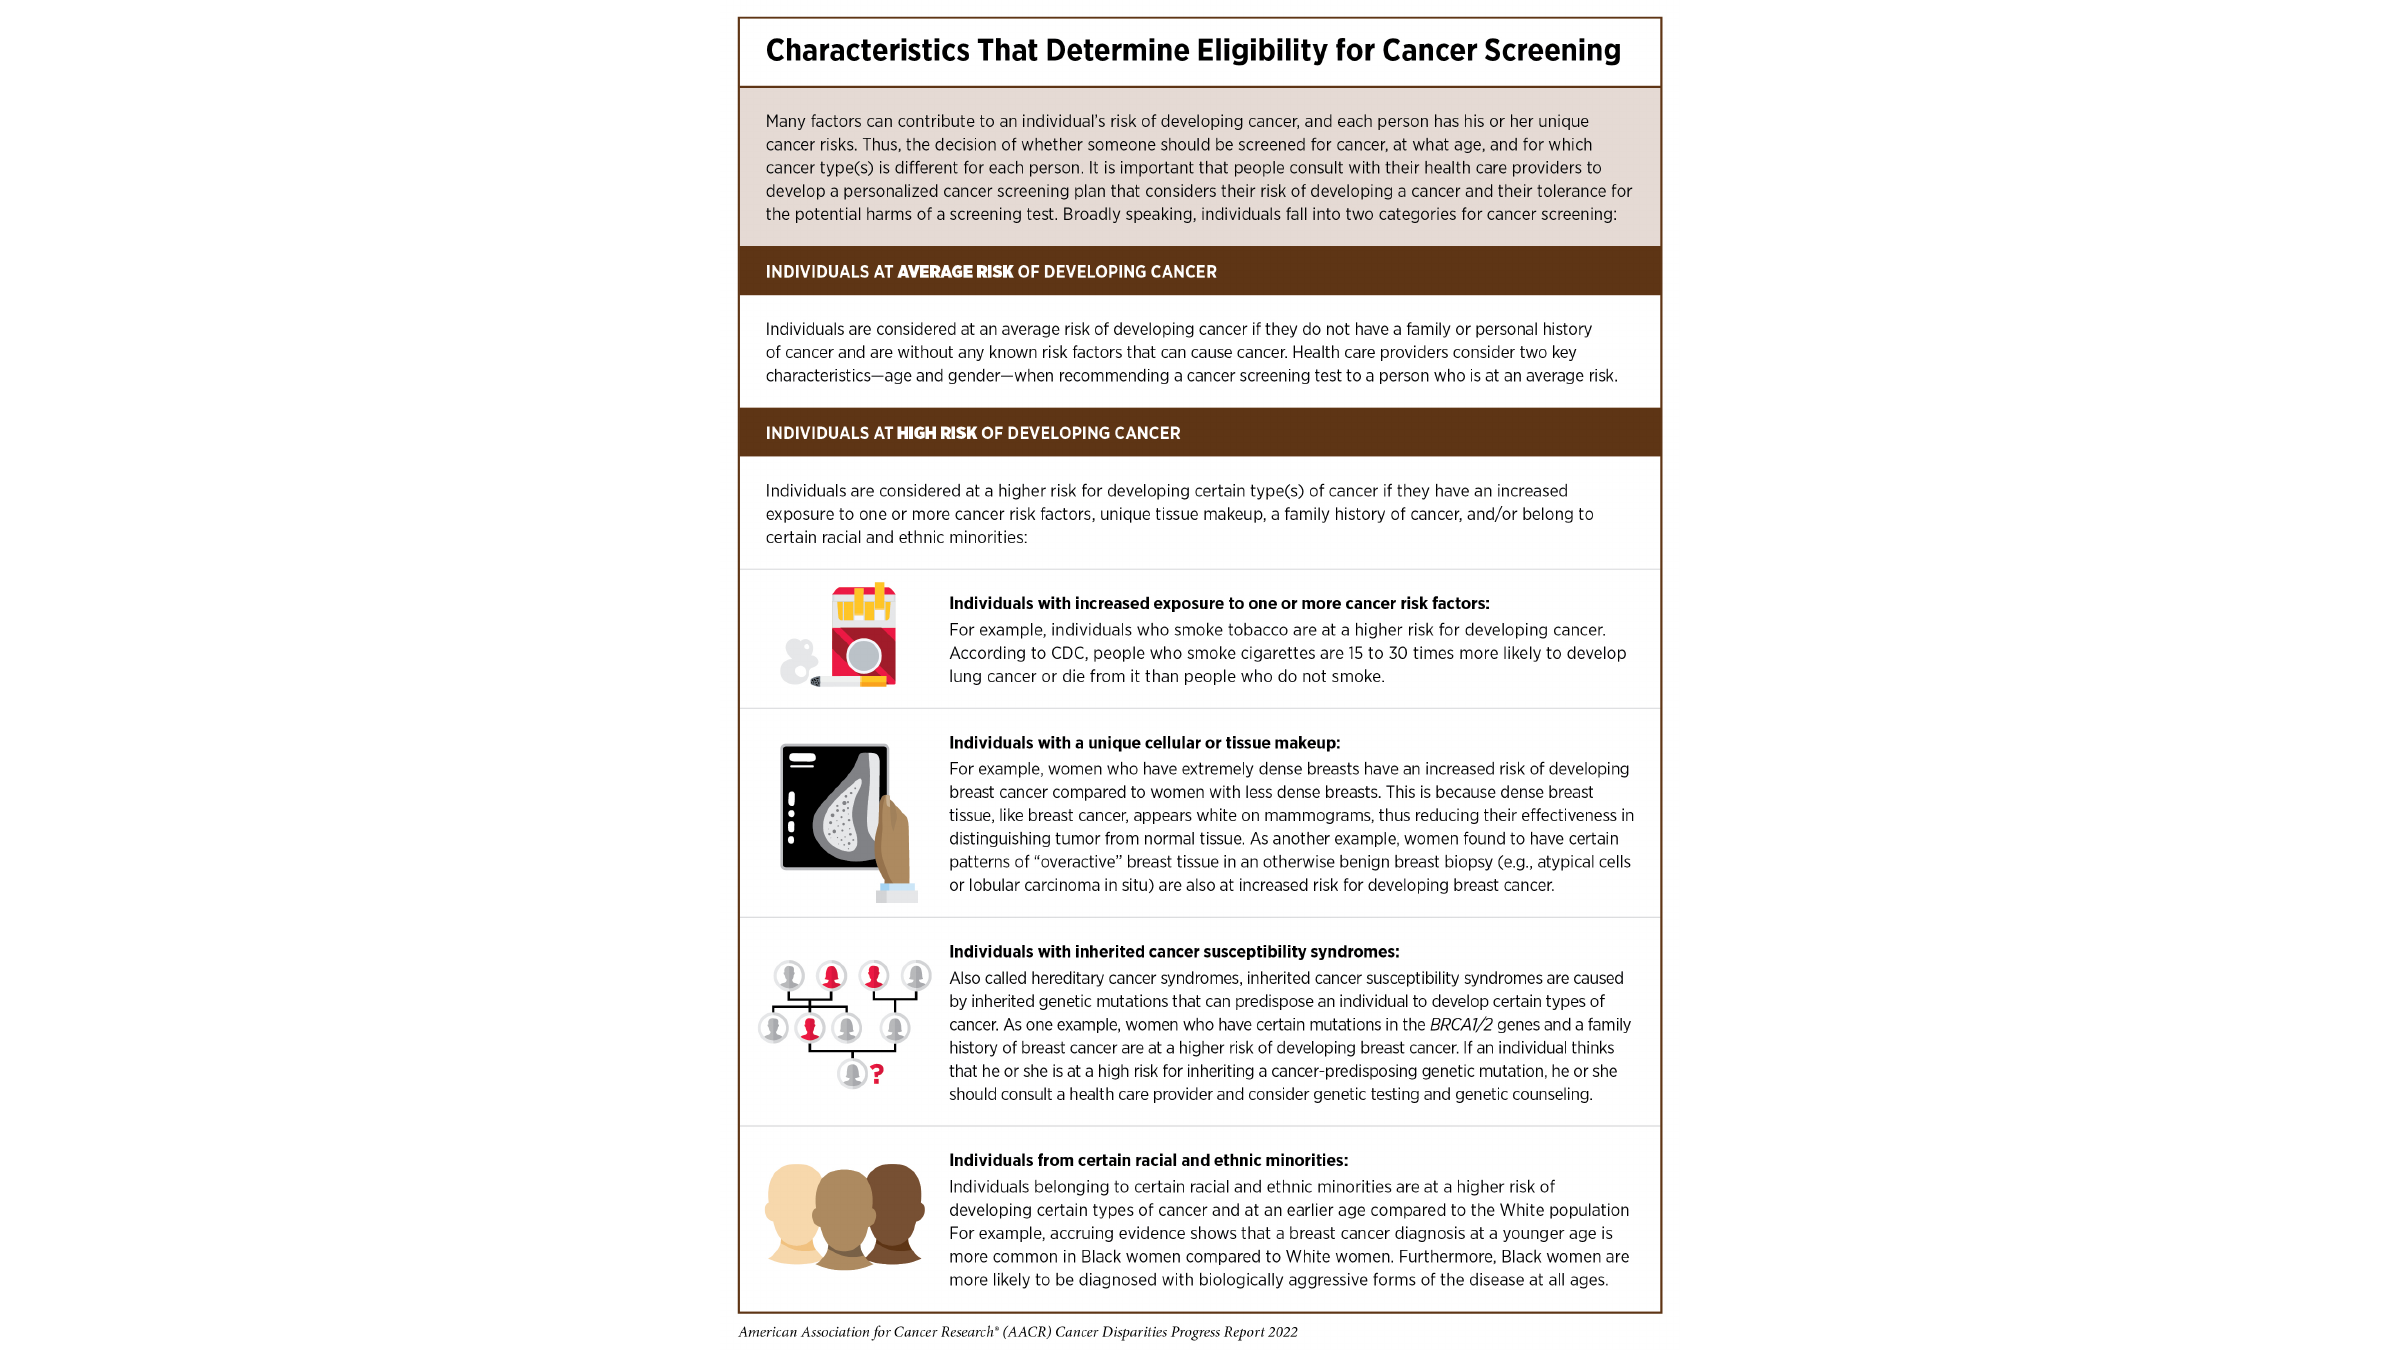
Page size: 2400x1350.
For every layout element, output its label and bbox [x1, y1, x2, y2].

picture [720, 0, 1680, 1350]
